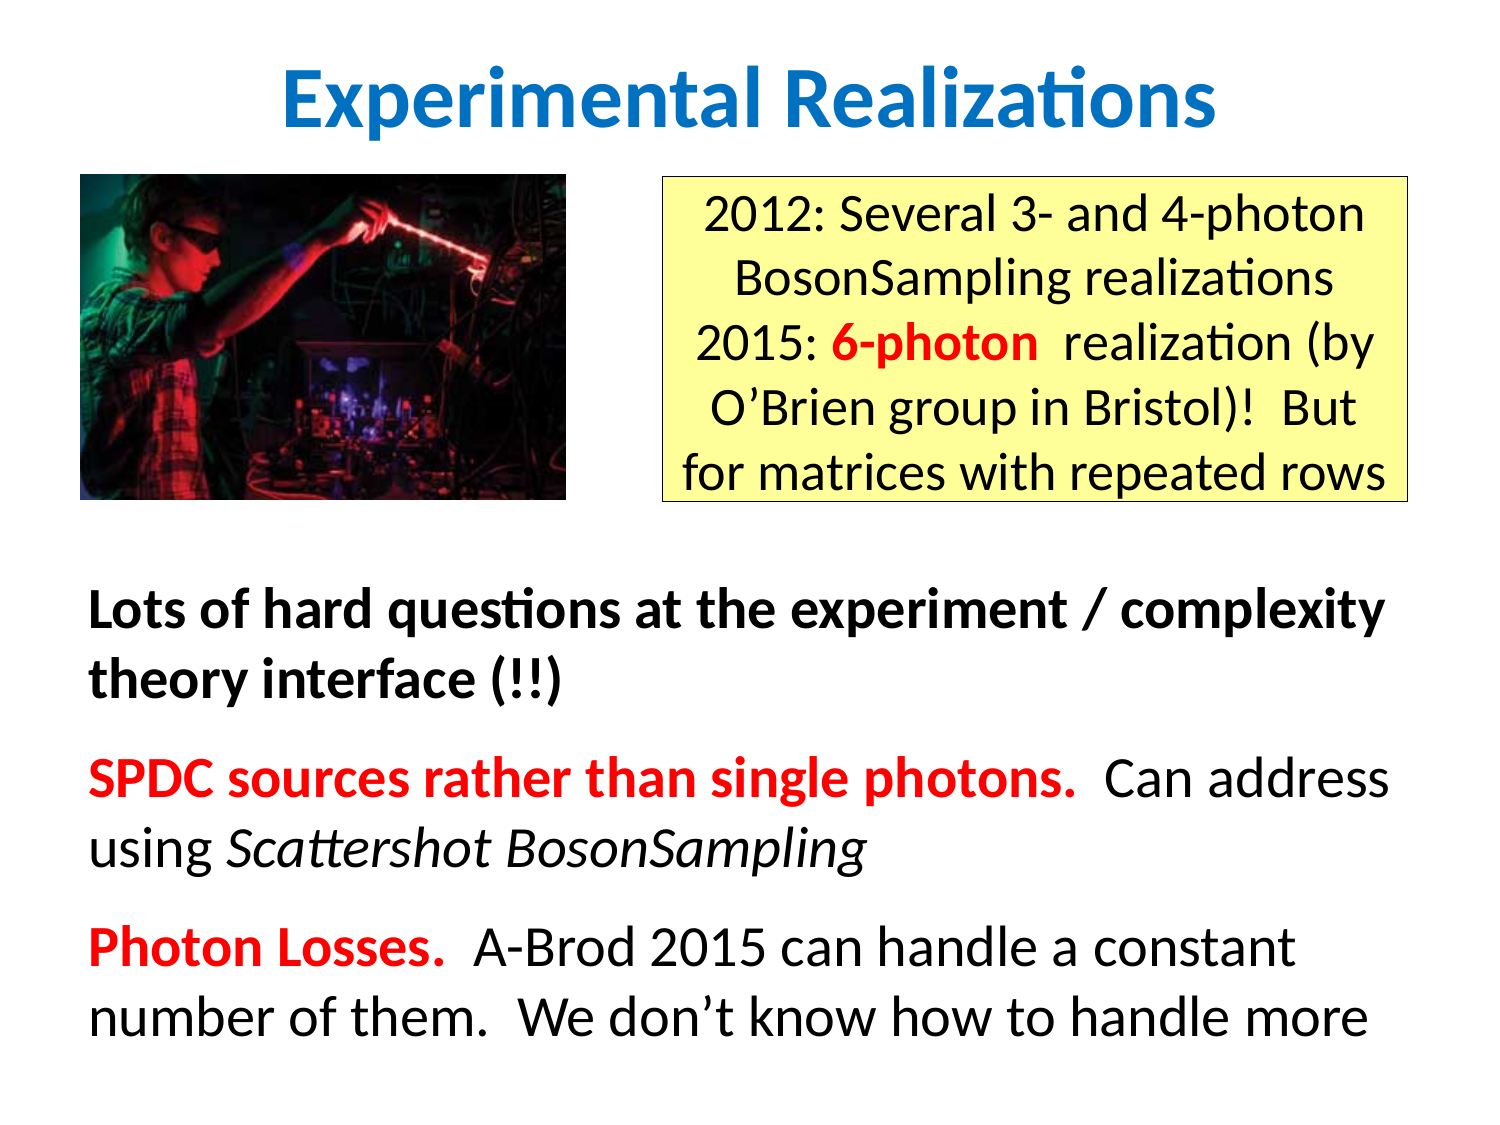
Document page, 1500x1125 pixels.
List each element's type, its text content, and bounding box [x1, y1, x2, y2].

text_box 2012: Several 3- and 4-photon BosonSampling realizations 2015: 6-photon realization (by O’Brien group in Bristol)! But for matrices with repeated rows [662, 176, 1408, 502]
picture [80, 174, 567, 501]
title Experimental Realizations [24, 12, 1475, 172]
text_box Lots of hard questions at the experiment / complexity theory interface (!!) SPDC sources rather than single photons. Can address using Scattershot BosonSampling Photon Losses. A-Brod 2015 can handle a constant number of them. We don’t know how to handle more [73, 562, 1427, 1056]
